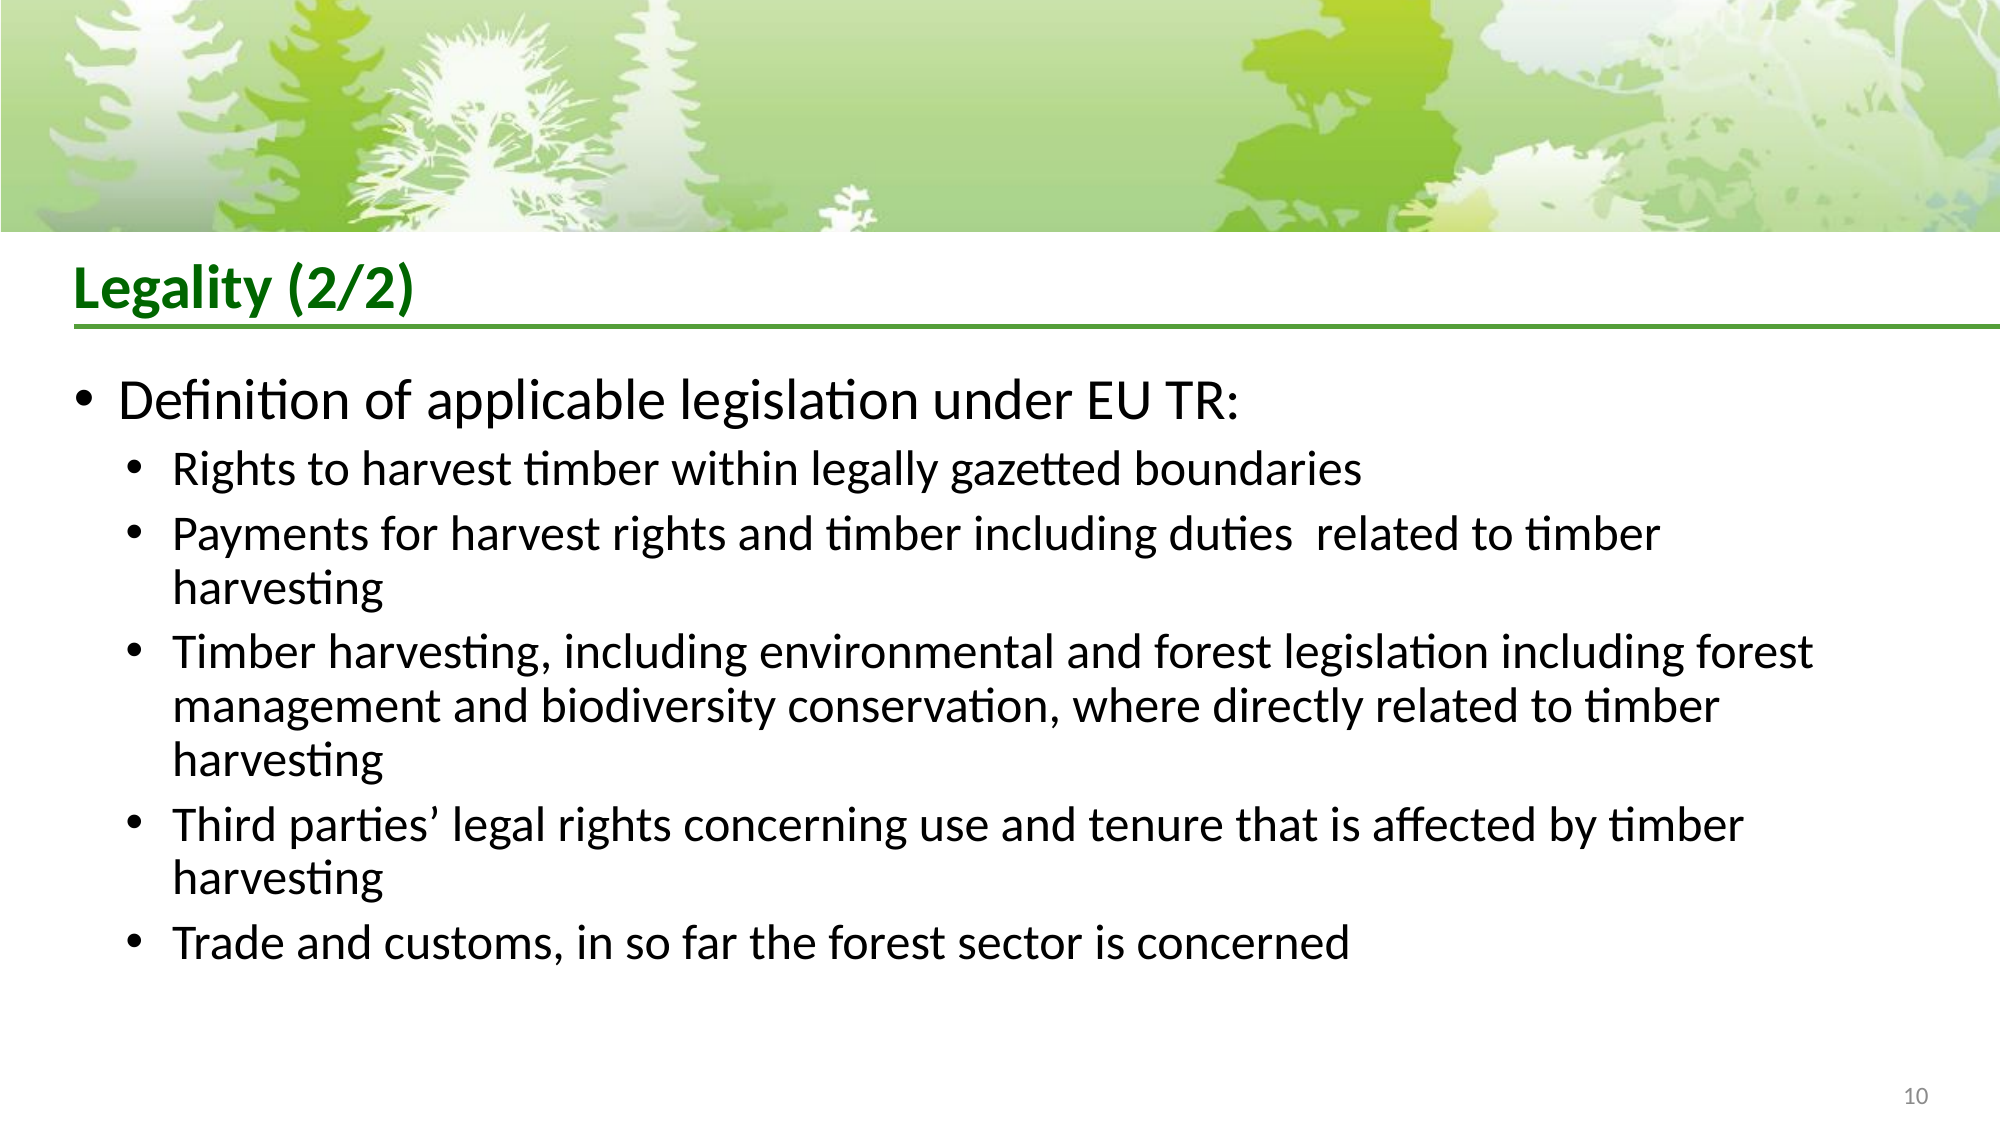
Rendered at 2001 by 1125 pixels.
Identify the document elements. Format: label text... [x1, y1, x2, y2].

slide_number 10 [1493, 1065, 1944, 1125]
title Legality (2/2) [58, 194, 1409, 362]
picture [0, 0, 2000, 232]
list Definition of applicable legislation under EU TR: Rights to harvest timber within legally gazetted boundaries Payments for harvest rights and timber including duties related to timber harvesting Timber harvesting, including environmental and forest legislation including forest management and biodiversity conservation, where directly related to timber harvesting Third parties’ legal rights concerning use and tenure that is affected by timber harvesting Trade and customs, in so far the forest sector is concerned [58, 362, 1874, 1105]
